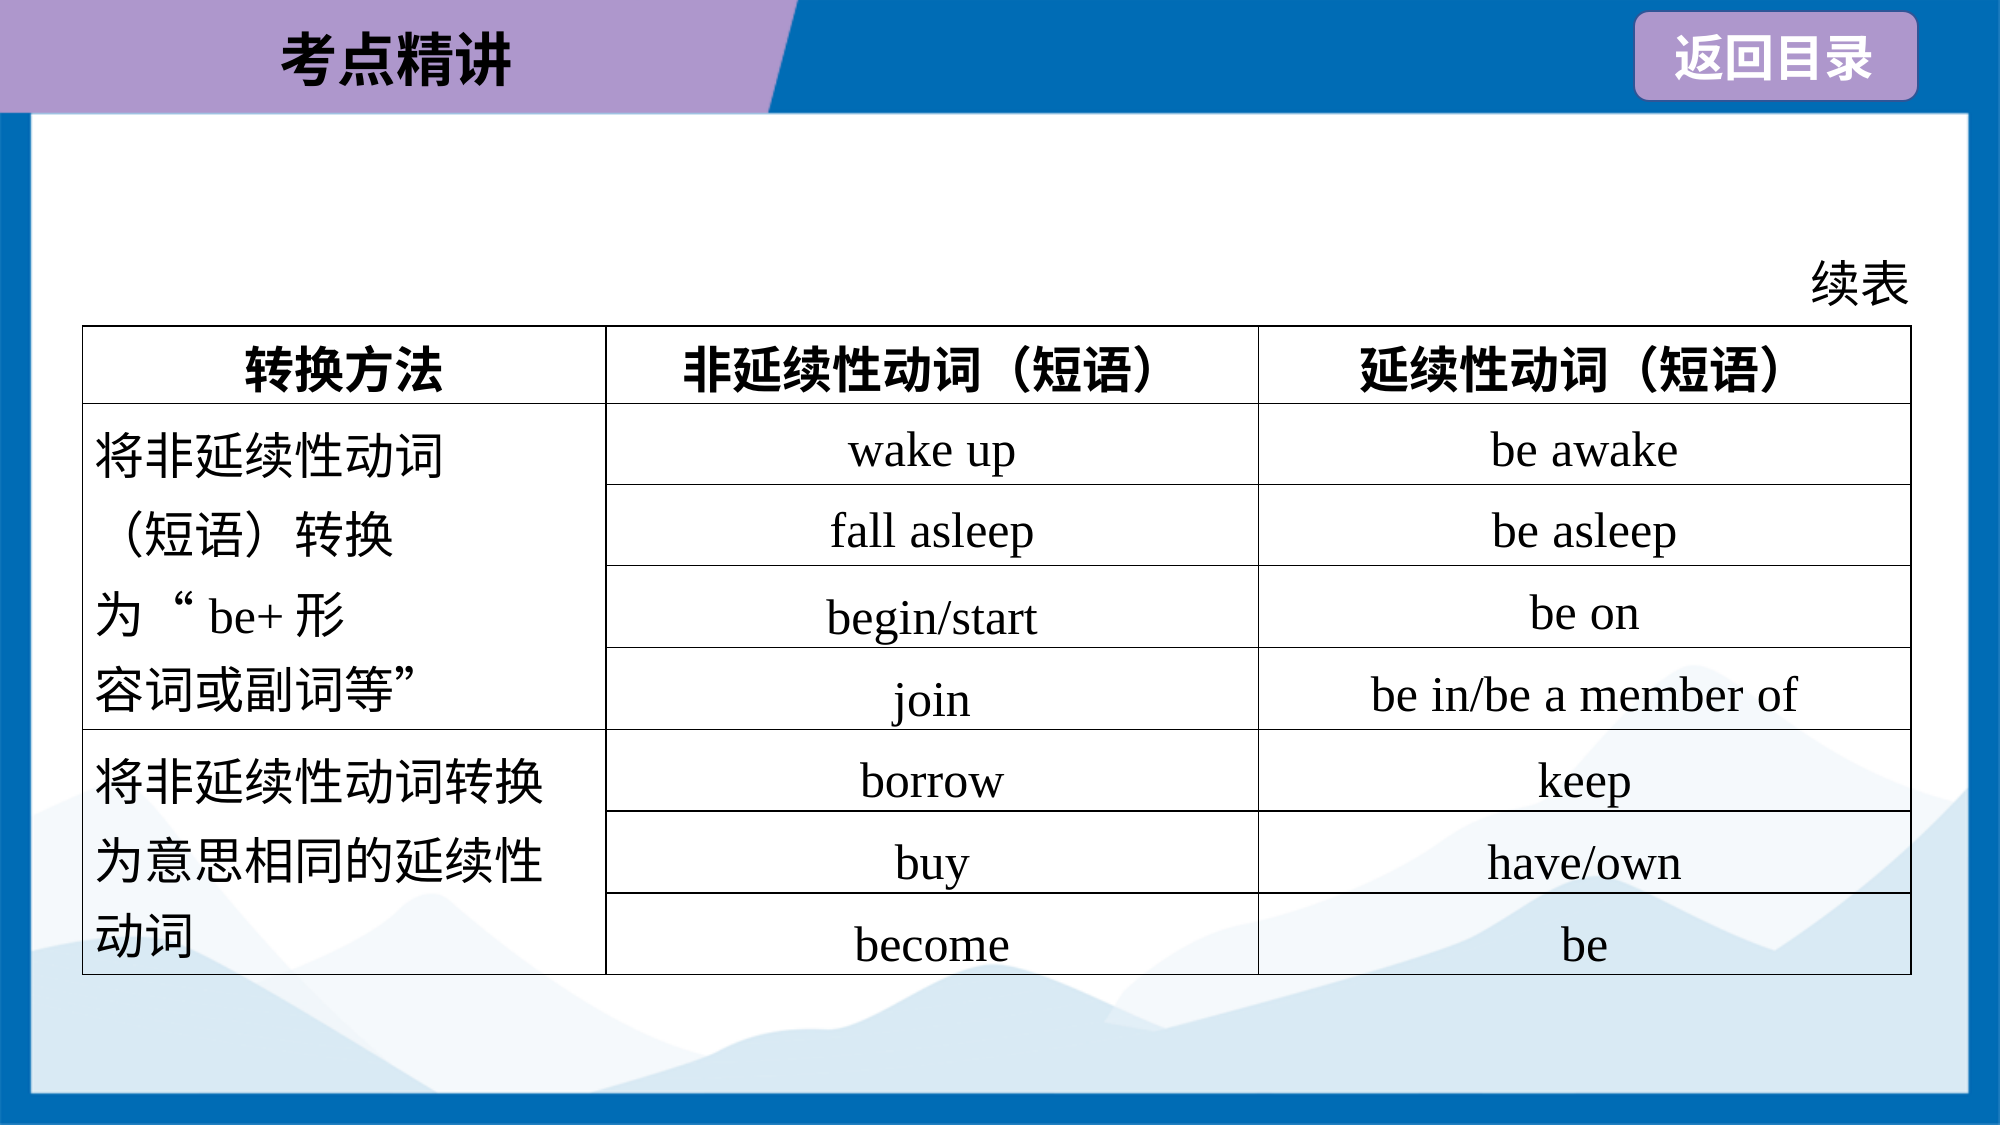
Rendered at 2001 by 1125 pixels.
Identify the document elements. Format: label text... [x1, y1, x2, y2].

table_cell keep [1259, 730, 1910, 810]
table_cell buy [607, 812, 1258, 892]
table_cell have/own [1259, 812, 1910, 892]
table_cell borrow [607, 730, 1258, 810]
table_cell fall asleep [607, 485, 1258, 565]
table_header 转换方法 [83, 327, 605, 403]
table_header 非延续性动词（短语） [607, 327, 1258, 403]
table_cell become [607, 894, 1258, 974]
table_cell be in/be a member of [1259, 648, 1910, 729]
text_box 续表 [1810, 224, 1911, 313]
table_cell be [1259, 894, 1910, 974]
table_cell be asleep [1259, 485, 1910, 565]
table_cell be on [1259, 566, 1910, 647]
table_cell 将非延续性动词 （短语）转换为“be+形 容词或副词等” [83, 404, 605, 729]
table_cell be awake [1259, 404, 1910, 484]
table_cell 将非延续性动词转换 为意思相同的延续性 动词 [83, 730, 605, 974]
table_cell begin/start [607, 566, 1258, 647]
picture [0, 0, 2000, 1125]
table_header 延续性动词（短语） [1259, 327, 1910, 403]
table_cell join [607, 648, 1258, 729]
table_cell wake up [607, 404, 1258, 484]
